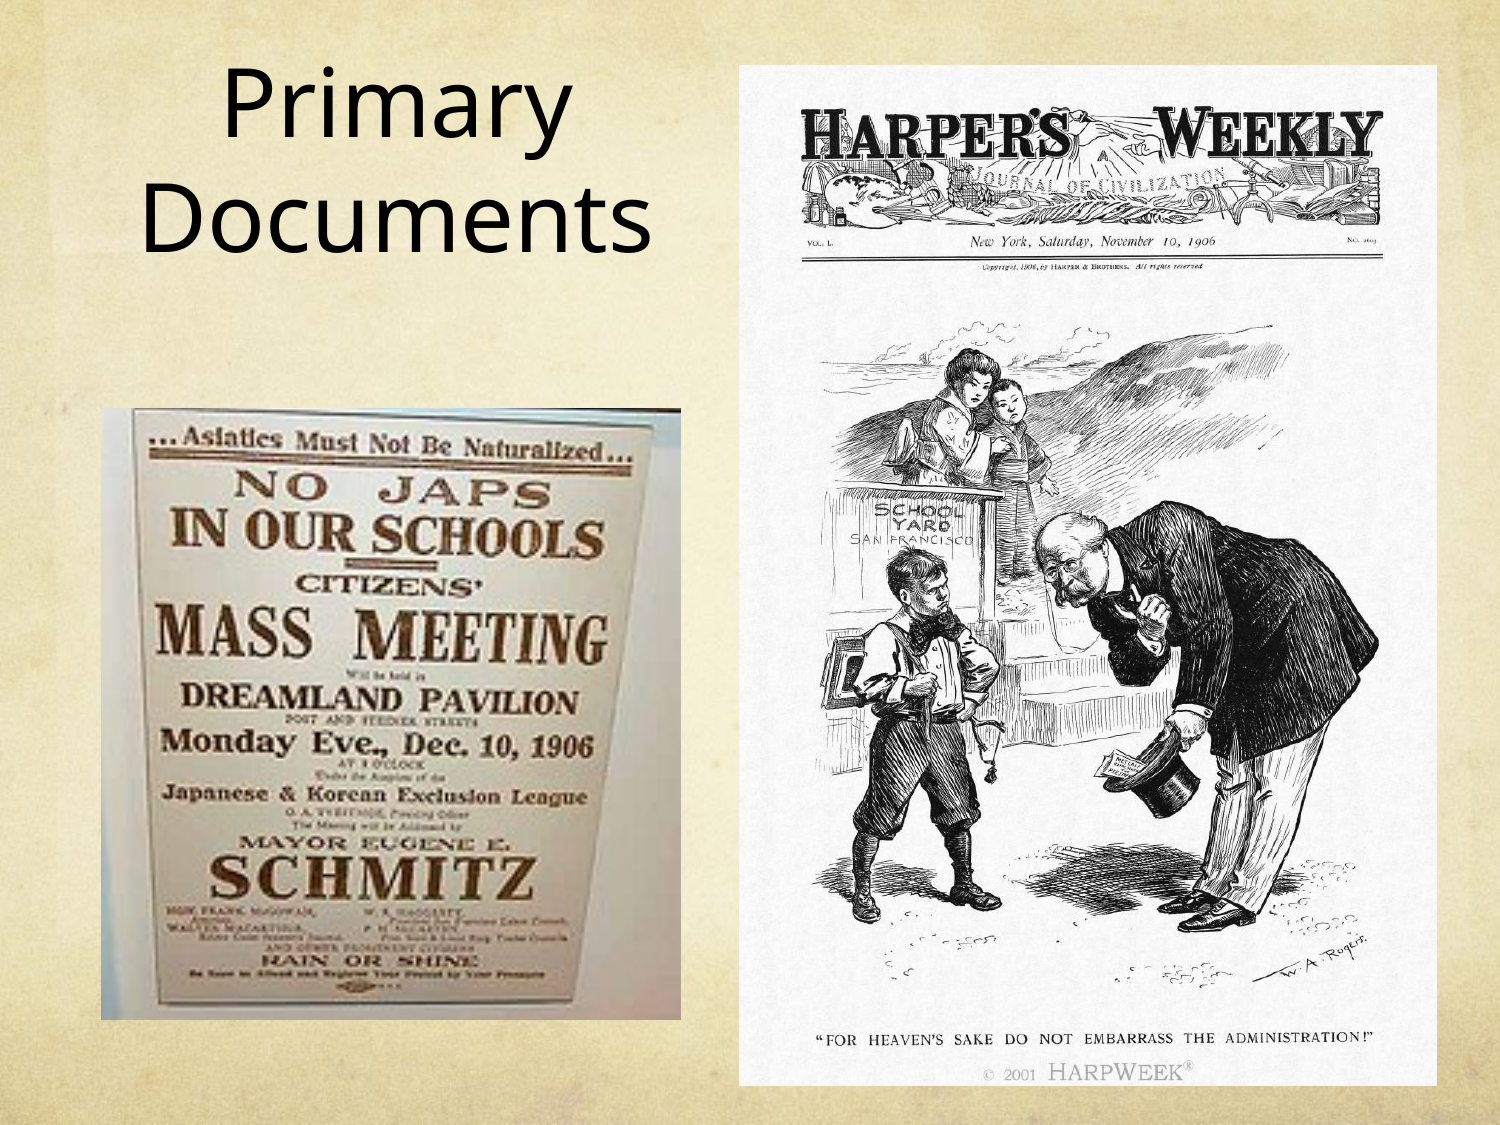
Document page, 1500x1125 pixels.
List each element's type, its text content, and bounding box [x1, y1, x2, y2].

picture [0, 0, 1500, 1125]
title Primary Documents [101, 85, 691, 228]
